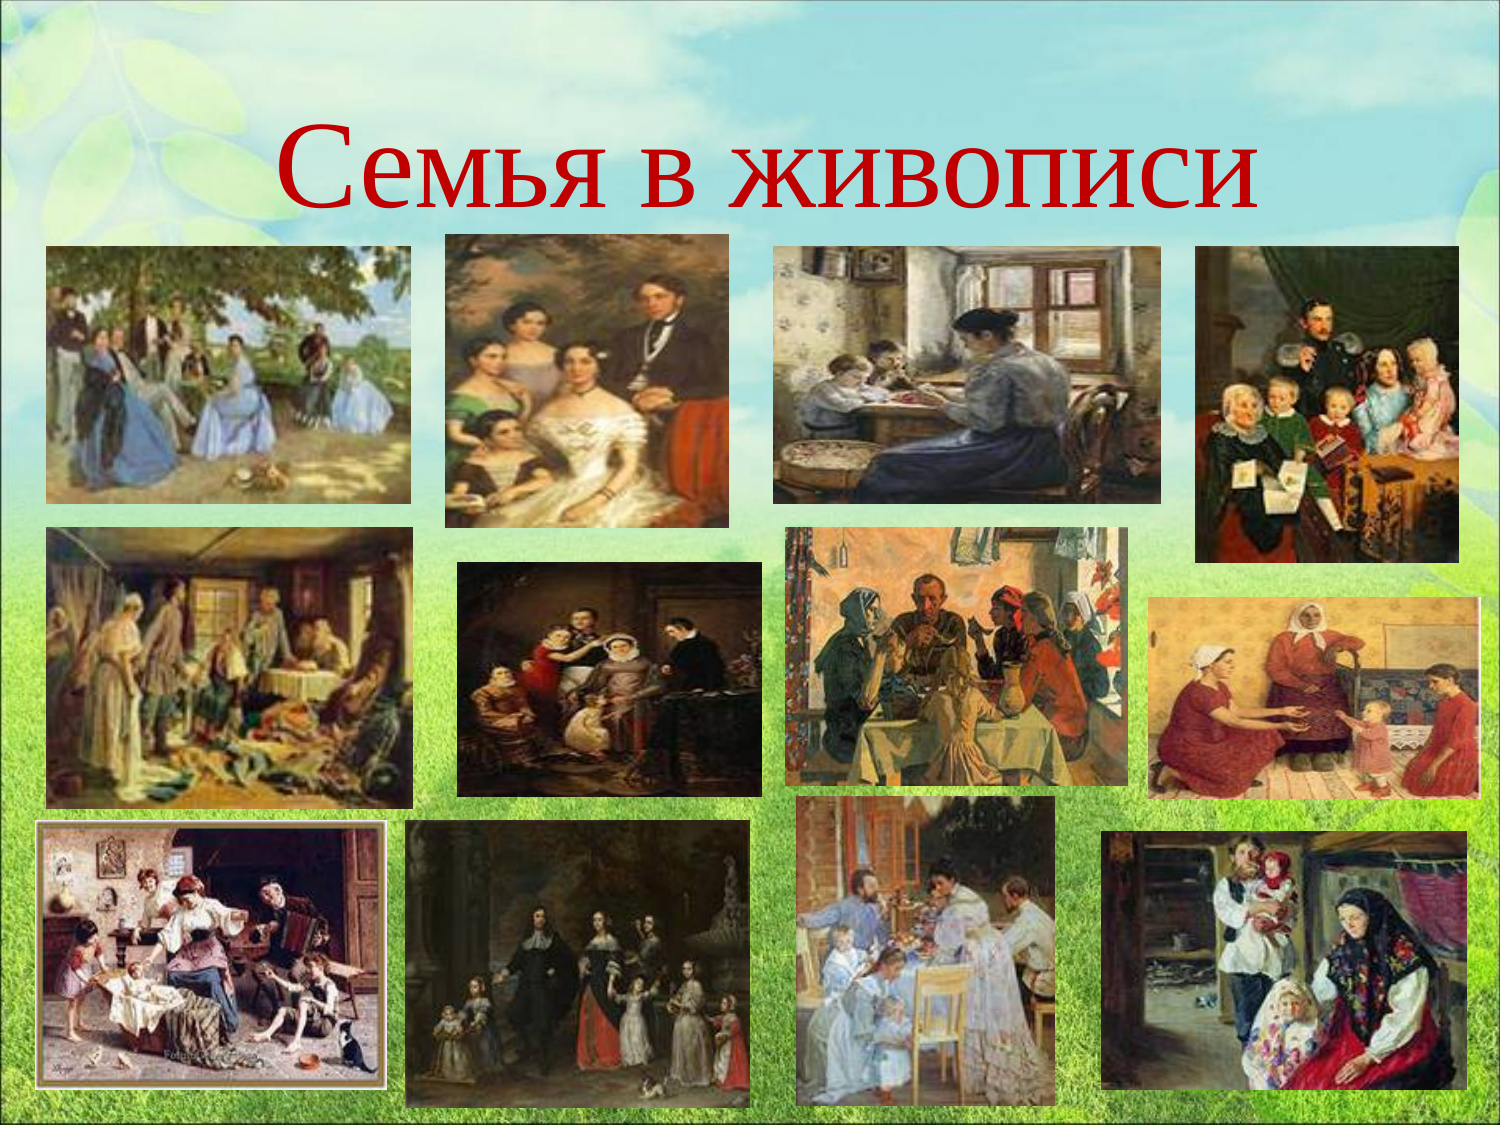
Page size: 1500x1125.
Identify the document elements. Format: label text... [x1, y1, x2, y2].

text_box Семья в живописи [35, 0, 1500, 240]
picture [0, 0, 1500, 1125]
